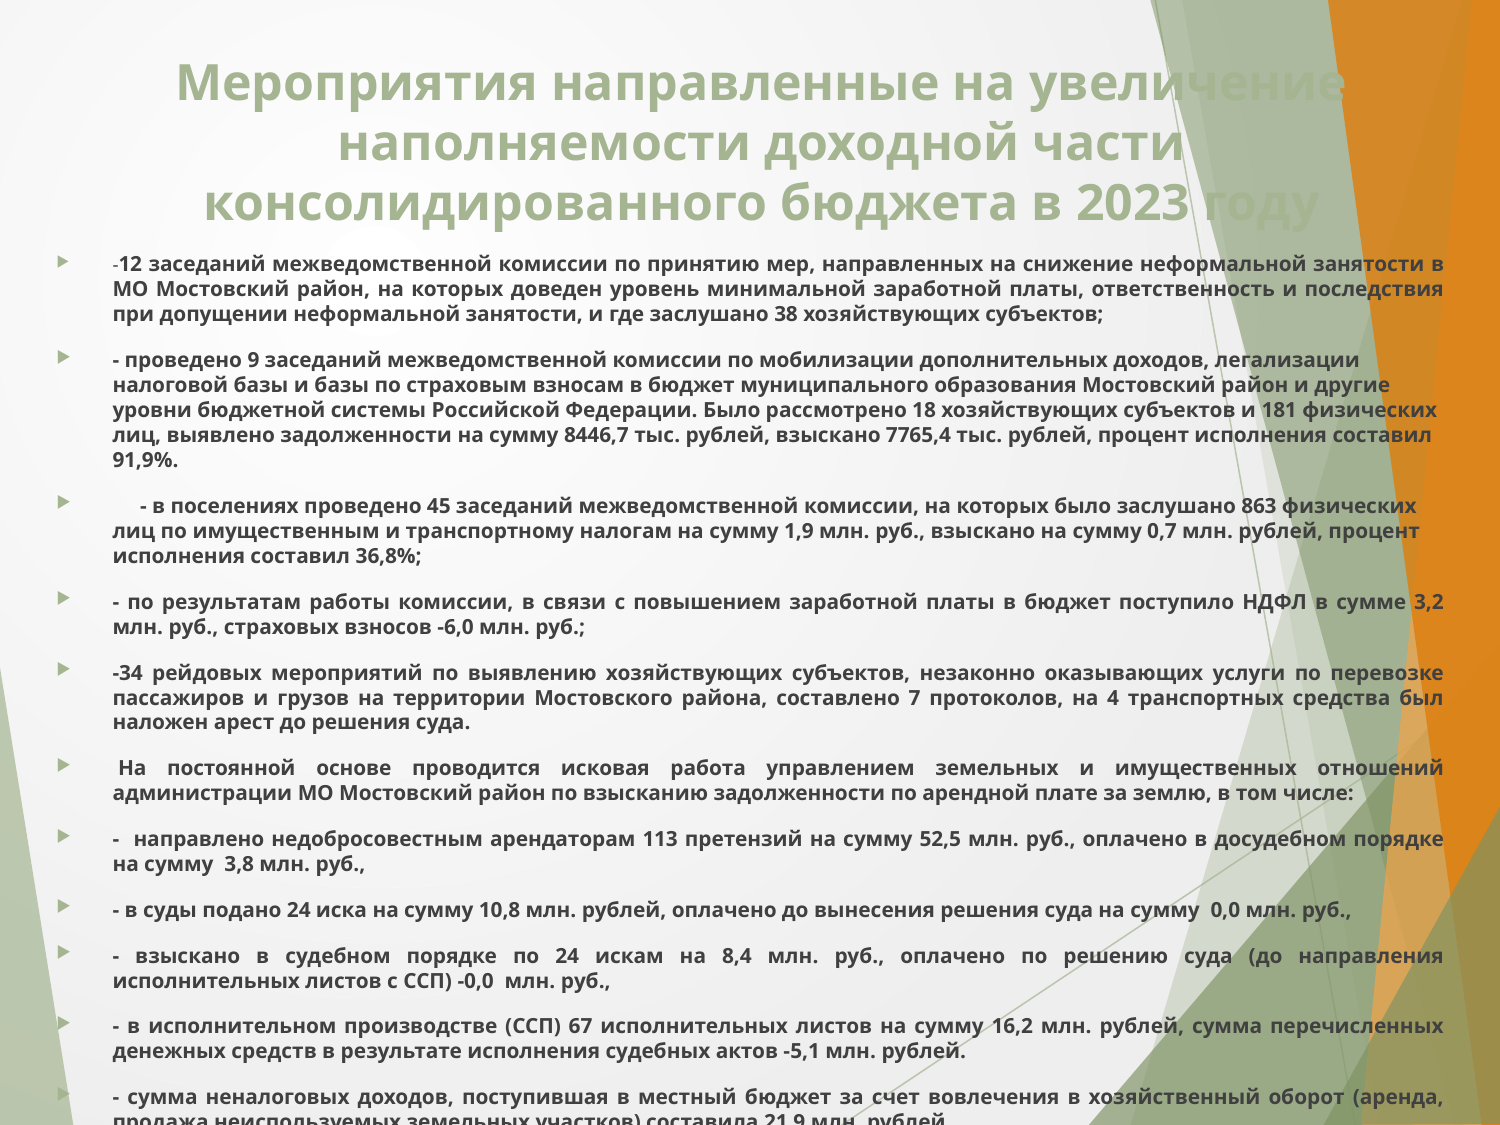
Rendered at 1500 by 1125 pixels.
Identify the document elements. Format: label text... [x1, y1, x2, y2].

list -12 заседаний межведомственной комиссии по принятию мер, направленных на снижение неформальной занятости в МО Мостовский район, на которых доведен уровень минимальной заработной платы, ответственность и последствия при допущении неформальной занятости, и где заслушано 38 хозяйствующих субъектов; - проведено 9 заседаний межведомственной комиссии по мобилизации дополнительных доходов, легализации налоговой базы и базы по страховым взносам в бюджет муниципального образования Мостовский район и другие уровни бюджетной системы Российской Федерации. Было рассмотрено 18 хозяйствующих субъектов и 181 физических лиц, выявлено задолженности на сумму 8446,7 тыс. рублей, взыскано 7765,4 тыс. рублей, процент исполнения составил 91,9%. - в поселениях проведено 45 заседаний межведомственной комиссии, на которых было заслушано 863 физических лиц по имущественным и транспортному налогам на сумму 1,9 млн. руб., взыскано на сумму 0,7 млн. рублей, процент исполнения составил 36,8%; - по результатам работы комиссии, в связи с повышением заработной платы в бюджет поступило НДФЛ в сумме 3,2 млн. руб., страховых взносов -6,0 млн. руб.; -34 рейдовых мероприятий по выявлению хозяйствующих субъектов, незаконно оказывающих услуги по перевозке пассажиров и грузов на территории Мостовского района, составлено 7 протоколов, на 4 транспортных средства был наложен арест до решения суда. На постоянной основе проводится исковая работа управлением земельных и имущественных отношений администрации МО Мостовский район по взысканию задолженности по арендной плате за землю, в том числе: - направлено недобросовестным арендаторам 113 претензий на сумму 52,5 млн. руб., оплачено в досудебном порядке на сумму 3,8 млн. руб., - в суды подано 24 иска на сумму 10,8 млн. рублей, оплачено до вынесения решения суда на сумму 0,0 млн. руб., - взыскано в судебном порядке по 24 искам на 8,4 млн. руб., оплачено по решению суда (до направления исполнительных листов с ССП) -0,0 млн. руб., - в исполнительном производстве (ССП) 67 исполнительных листов на сумму 16,2 млн. рублей, сумма перечисленных денежных средств в результате исполнения судебных актов -5,1 млн. рублей. - сумма неналоговых доходов, поступившая в местный бюджет за счет вовлечения в хозяйственный оборот (аренда, продажа неиспользуемых земельных участков) составила 21,9 млн. рублей. [41, 243, 1459, 1094]
title Мероприятия направленные на увеличение наполняемости доходной части консолидированного бюджета в 2023 году [99, 42, 1424, 220]
